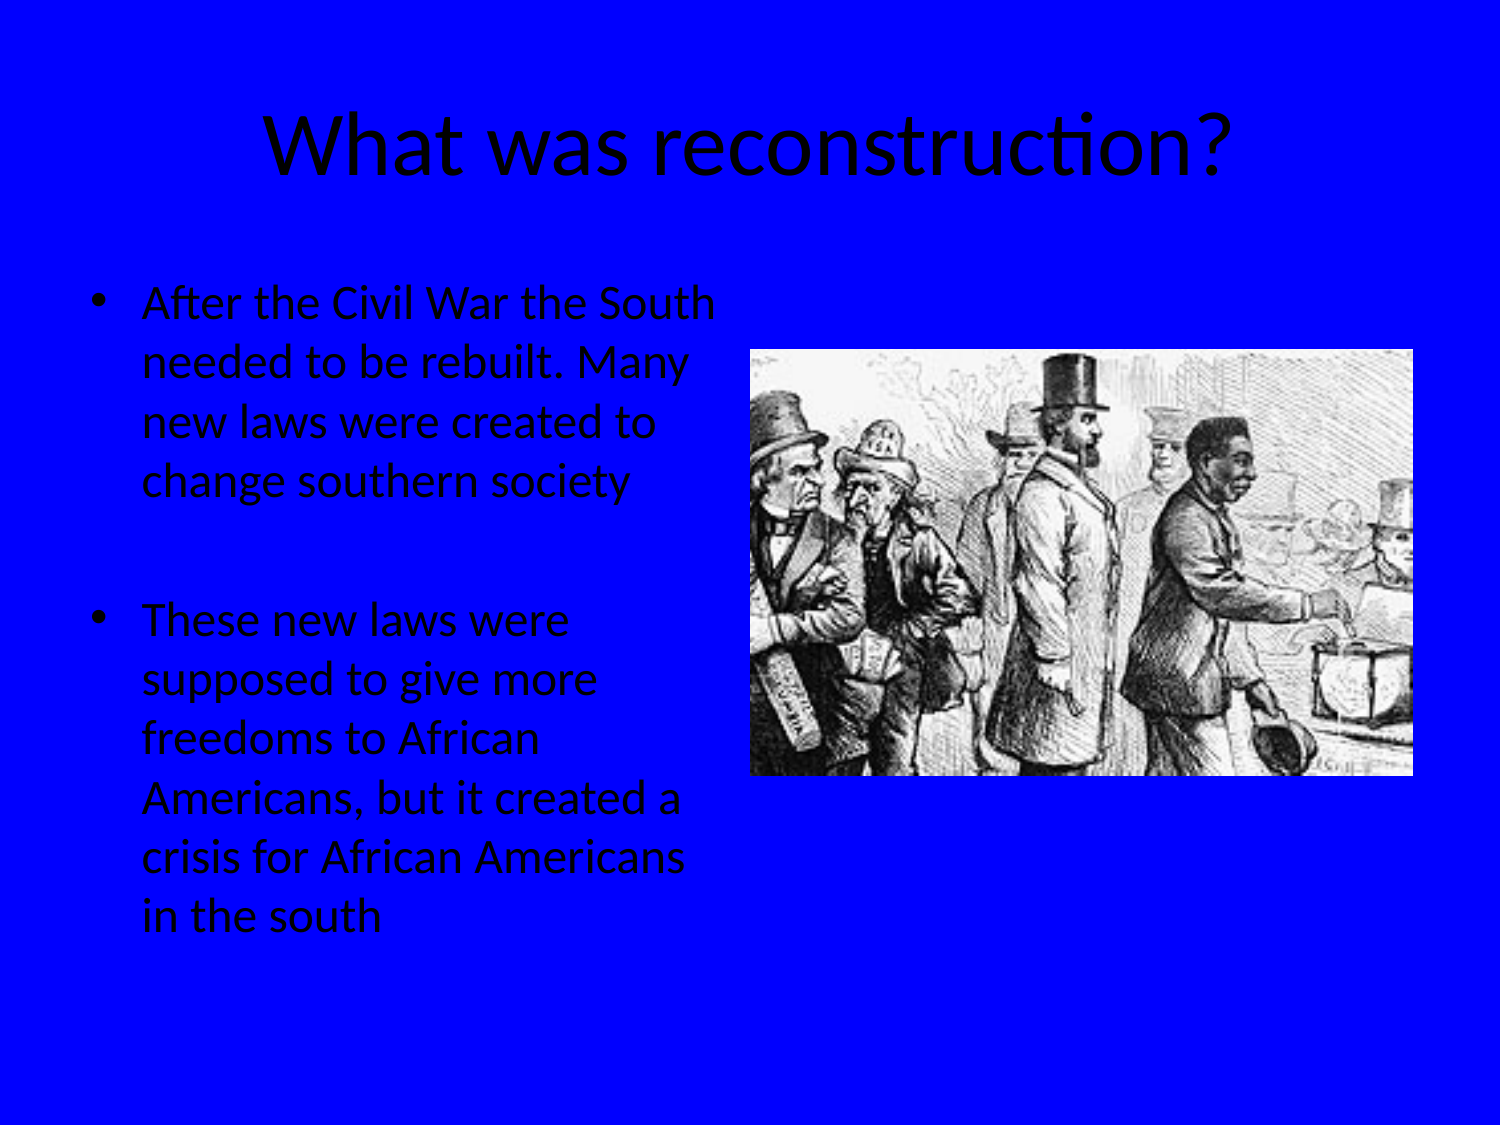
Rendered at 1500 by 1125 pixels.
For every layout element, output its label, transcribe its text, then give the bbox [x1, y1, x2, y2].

list After the Civil War the South needed to be rebuilt. Many new laws were created to change southern society These new laws were supposed to give more freedoms to African Americans, but it created a crisis for African Americans in the south [75, 262, 738, 1005]
title What was reconstruction? [75, 45, 1425, 233]
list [749, 190, 1413, 934]
